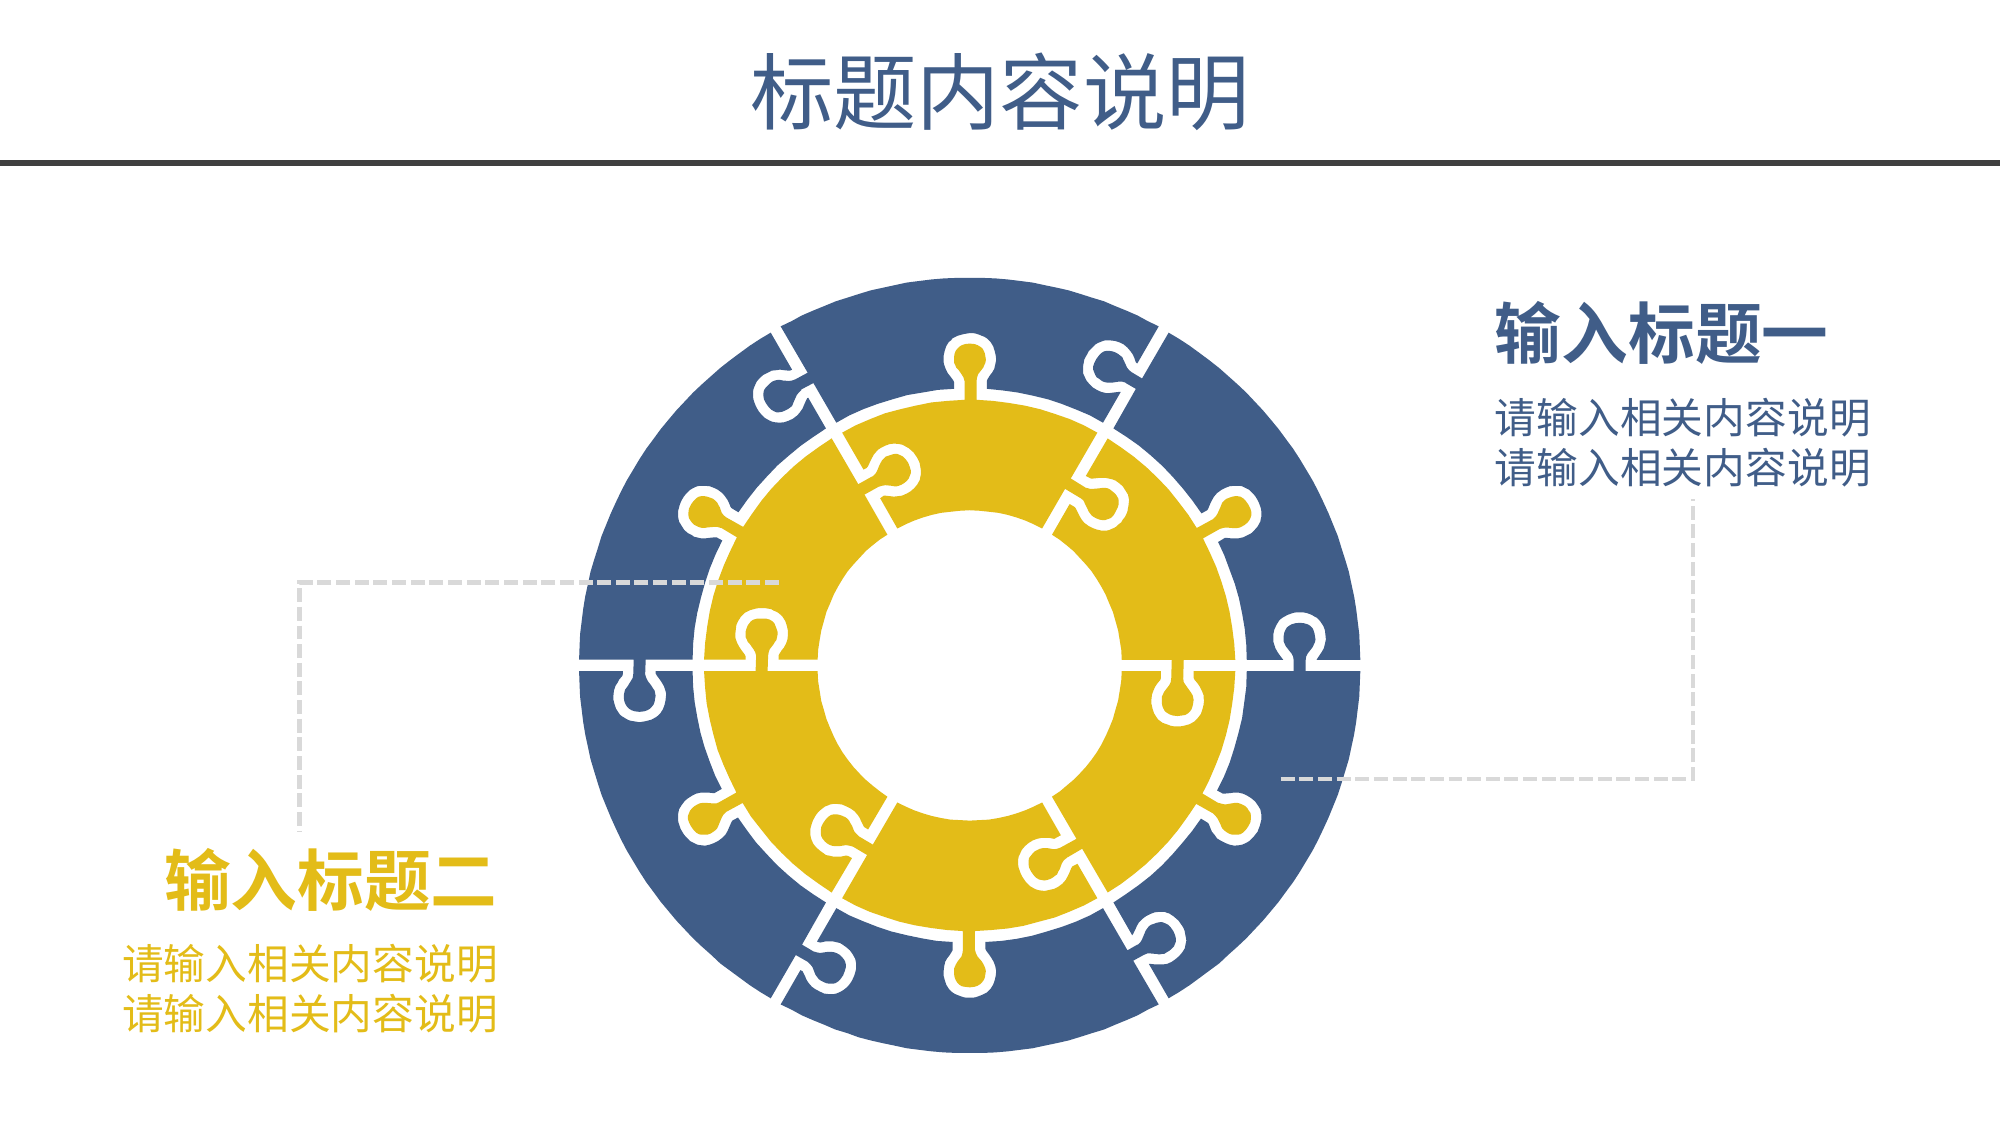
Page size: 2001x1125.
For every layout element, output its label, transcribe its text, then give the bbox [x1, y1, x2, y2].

text_box 请输入相关内容说明 请输入相关内容说明 [1480, 384, 1906, 499]
text_box [617, 832, 846, 999]
text_box [1028, 671, 1251, 893]
text_box [688, 438, 911, 660]
text_box [763, 277, 1159, 423]
text_box [1113, 671, 1343, 999]
text_box [842, 343, 1119, 529]
text_box 输入标题一 [1480, 284, 1906, 380]
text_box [299, 582, 780, 832]
text_box [763, 671, 888, 893]
title 标题内容说明 [137, 39, 1863, 155]
text_box 输入标题二 [86, 831, 513, 926]
text_box 请输入相关内容说明 请输入相关内容说明 [86, 930, 513, 1046]
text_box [1280, 500, 1694, 780]
text_box [1052, 438, 1252, 717]
text_box [820, 802, 1098, 988]
text_box [588, 332, 826, 582]
text_box [780, 908, 1176, 1053]
text_box [1093, 332, 1323, 660]
